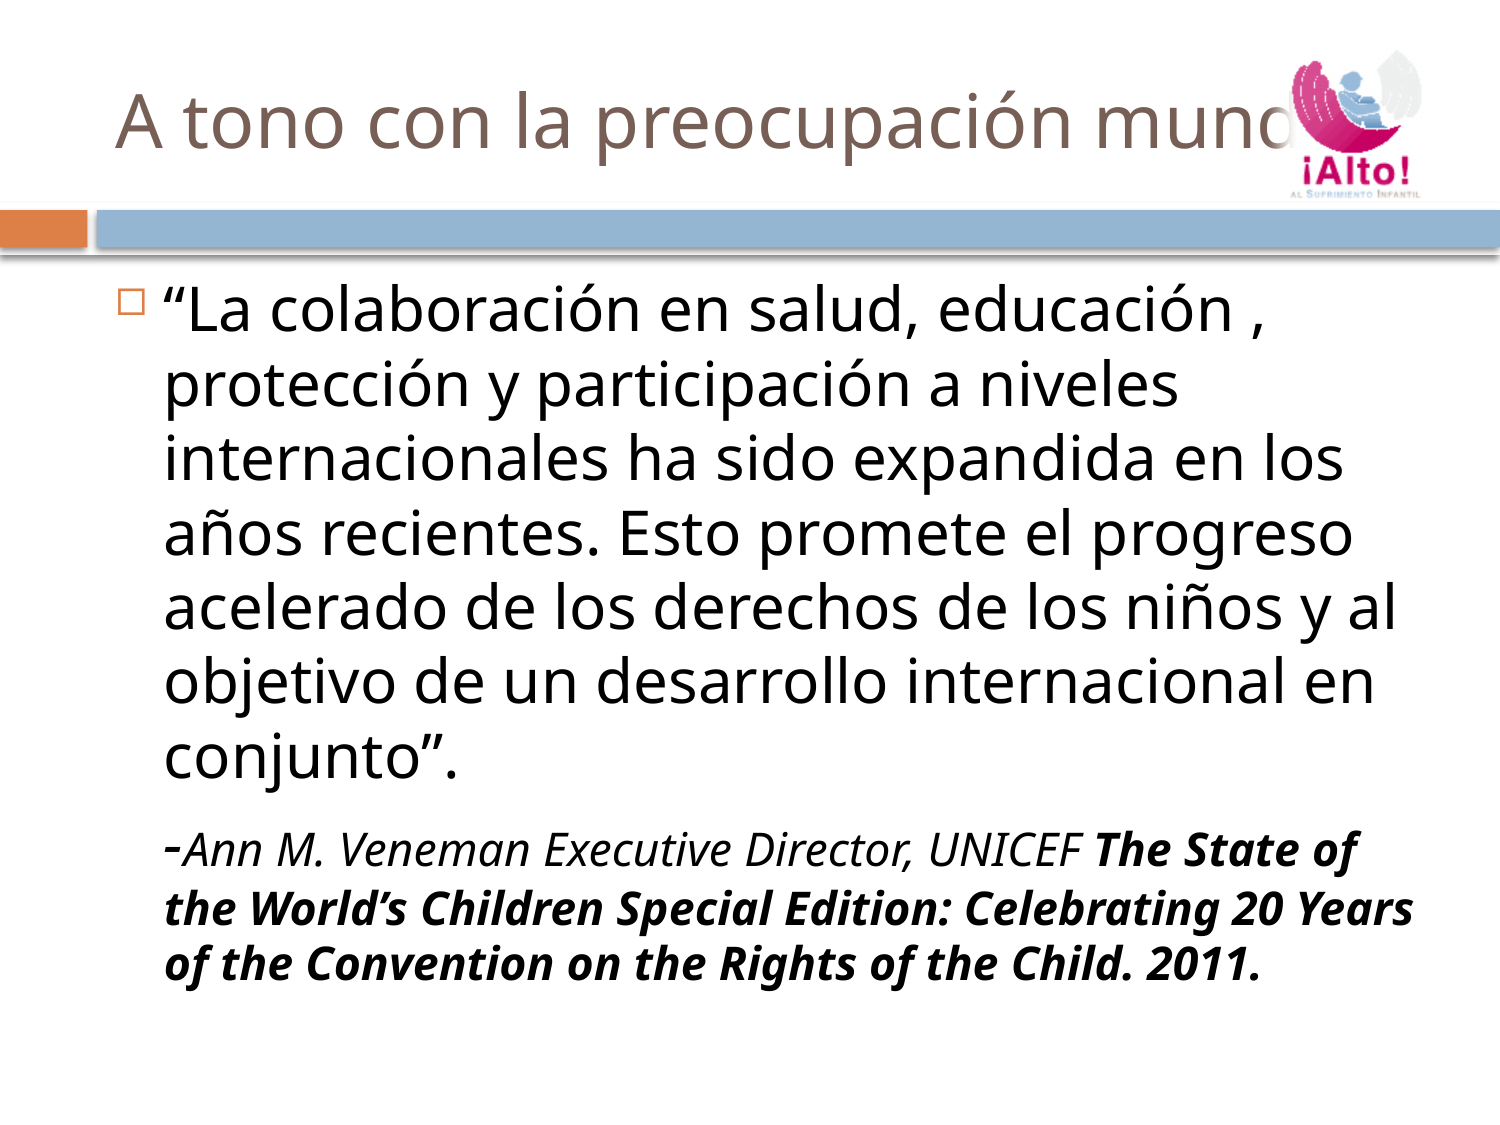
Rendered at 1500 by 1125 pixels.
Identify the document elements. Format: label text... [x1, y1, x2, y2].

picture [1262, 24, 1451, 213]
list “La colaboración en salud, educación , protección y participación a niveles internacionales ha sido expandida en los años recientes. Esto promete el progreso acelerado de los derechos de los niños y al objetivo de un desarrollo internacional en conjunto”. -Ann M. Veneman Executive Director, UNICEF The State of the World’s Children Special Edition: Celebrating 20 Years of the Convention on the Rights of the Child. 2011. [100, 262, 1438, 1000]
title A tono con la preocupación mundial [100, 37, 1256, 200]
